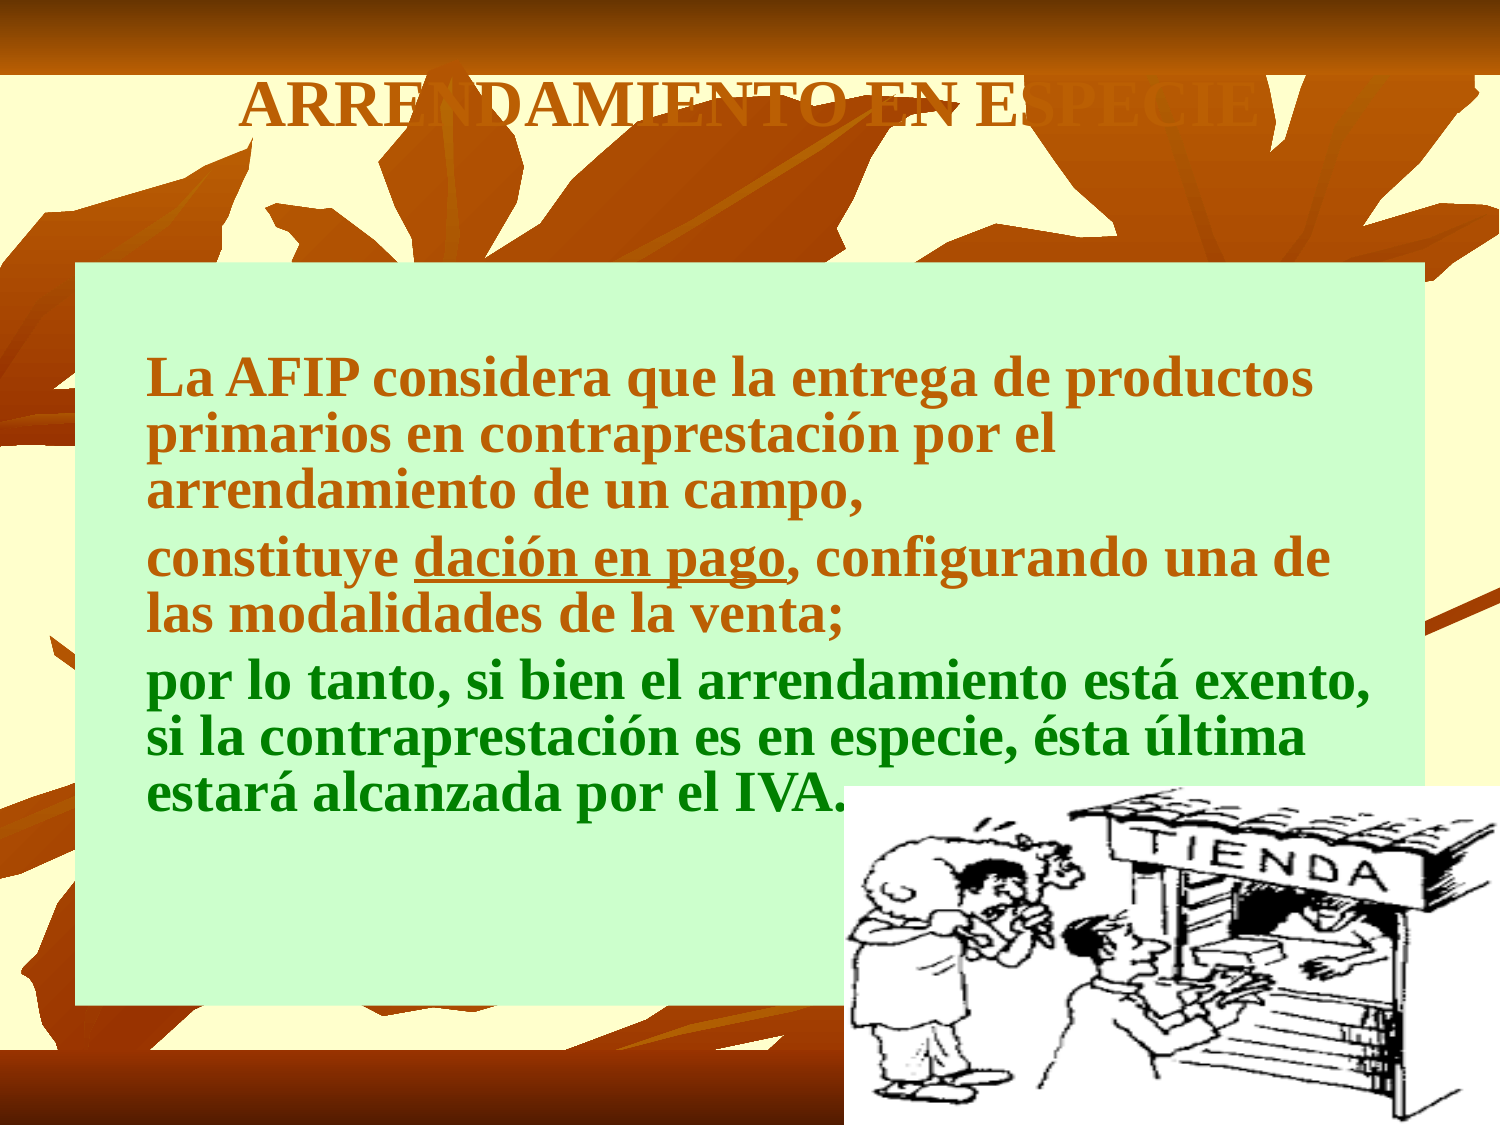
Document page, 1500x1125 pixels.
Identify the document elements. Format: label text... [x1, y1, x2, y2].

list La AFIP considera que la entrega de productos primarios en contraprestación por el arrendamiento de un campo, constituye dación en pago, configurando una de las modalidades de la venta; por lo tanto, si bien el arrendamiento está exento, si la contraprestación es en especie, ésta última estará alcanzada por el IVA. [74, 262, 1426, 1006]
text_box [725, 537, 775, 588]
title ARRENDAMIENTO EN ESPECIE [74, 45, 1426, 234]
picture [844, 786, 1500, 1125]
